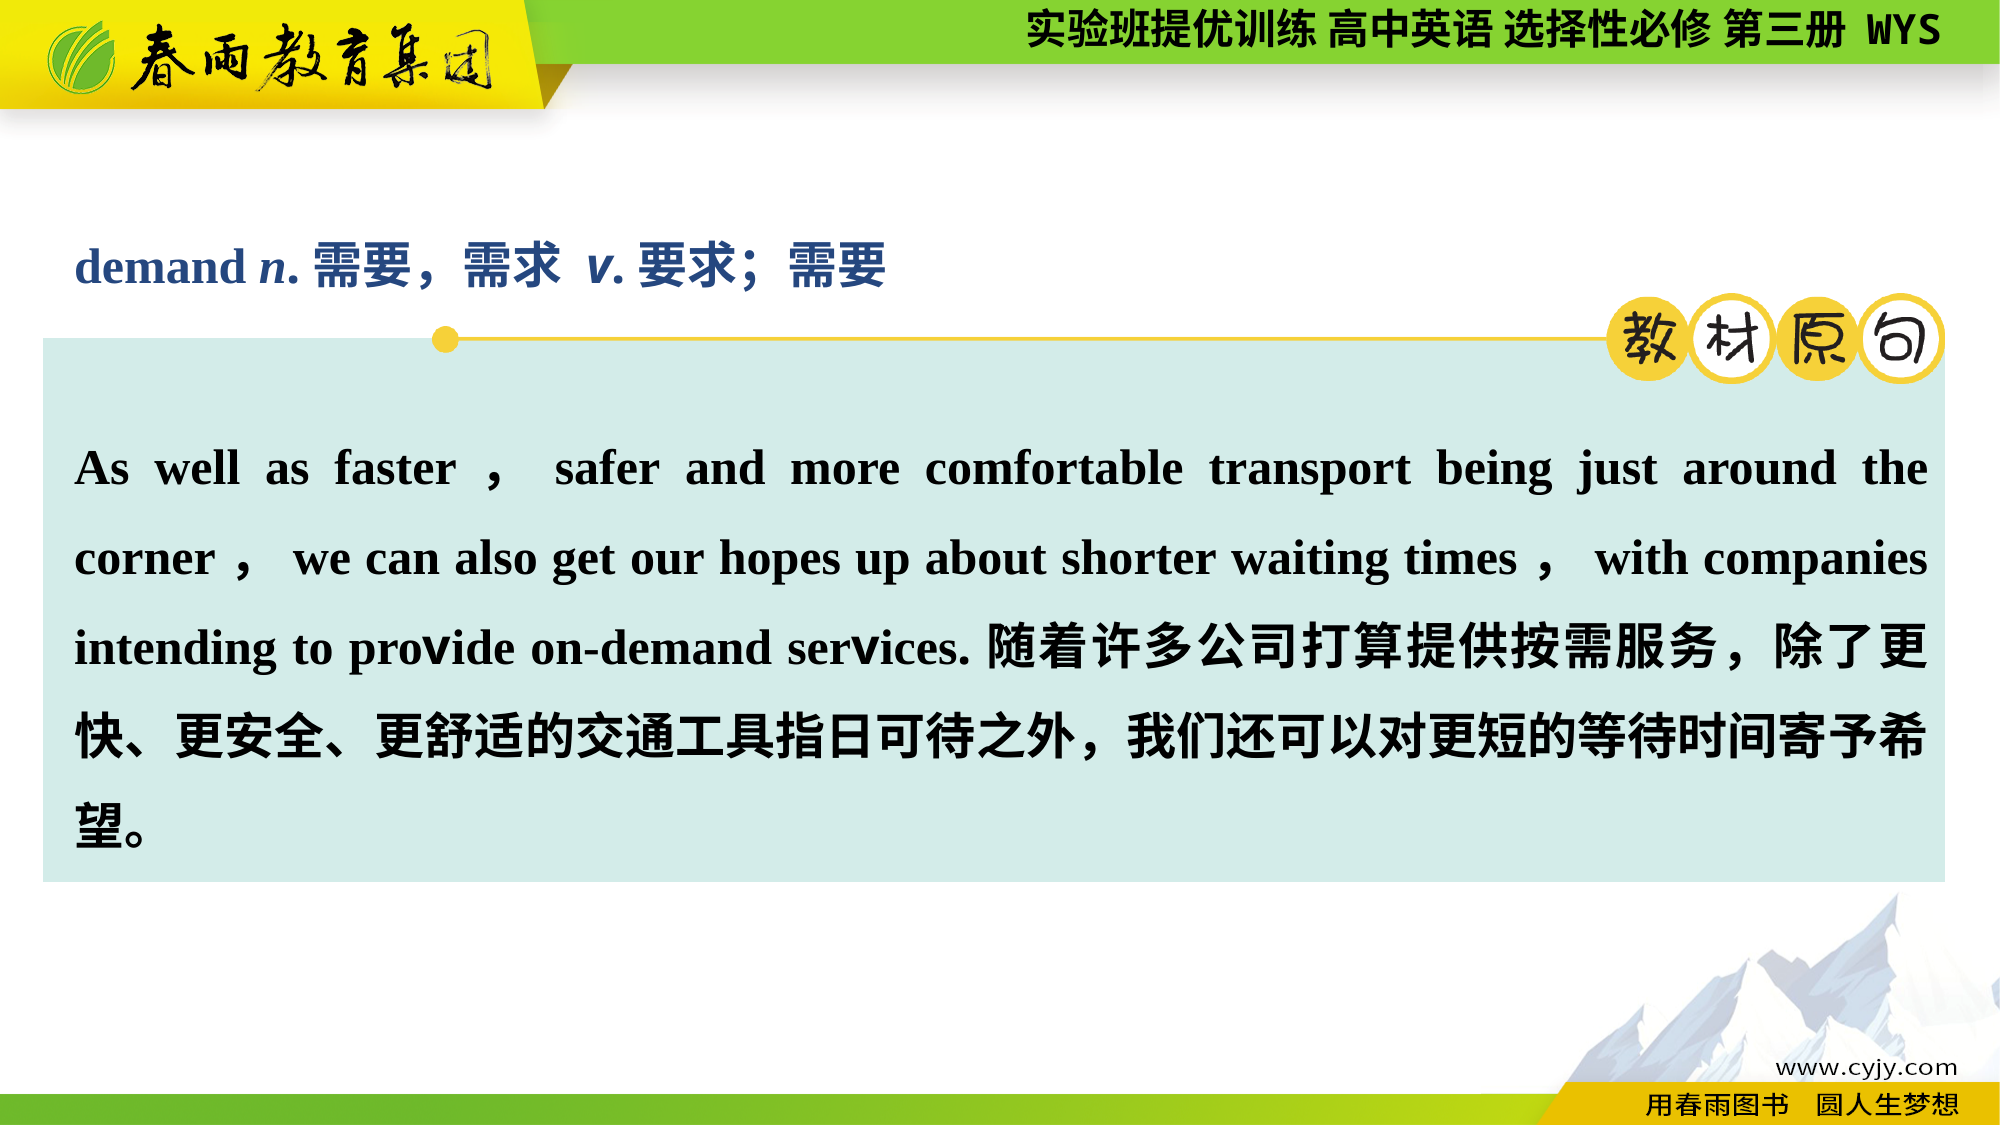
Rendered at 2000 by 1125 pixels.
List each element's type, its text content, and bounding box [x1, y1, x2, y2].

picture [0, 0, 2000, 1125]
list demand n.需要，需求 v.要求；需要 [59, 196, 1944, 293]
